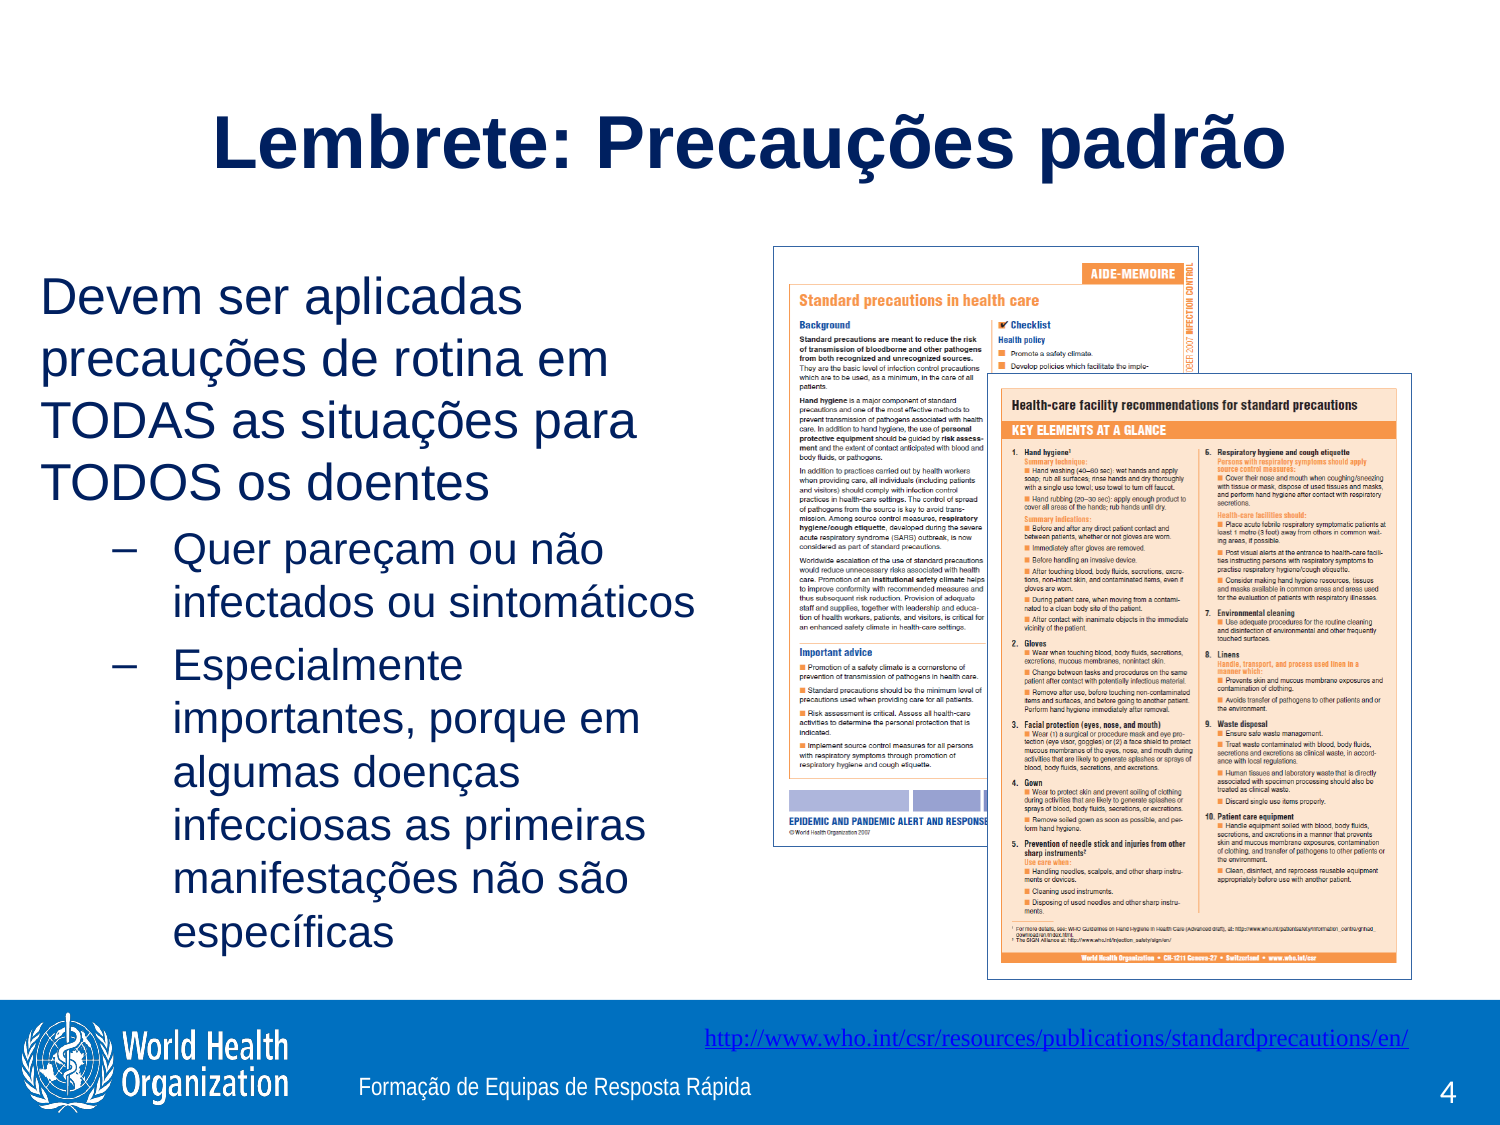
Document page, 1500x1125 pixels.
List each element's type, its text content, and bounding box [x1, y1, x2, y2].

title Lembrete: Precauções padrão [75, 45, 1425, 233]
text_box http://www.who.int/csr/resources/publications/standardprecautions/en/ [584, 1014, 1417, 1059]
picture [21, 1012, 288, 1113]
list Devem ser aplicadas precauções de rotina em TODAS as situações para TODOS os doentes Quer pareçam ou não infectados ou sintomáticos Especialmente importantes, porque em algumas doenças infecciosas as primeiras manifestações não são específicas [40, 262, 703, 1005]
picture [773, 245, 1412, 980]
